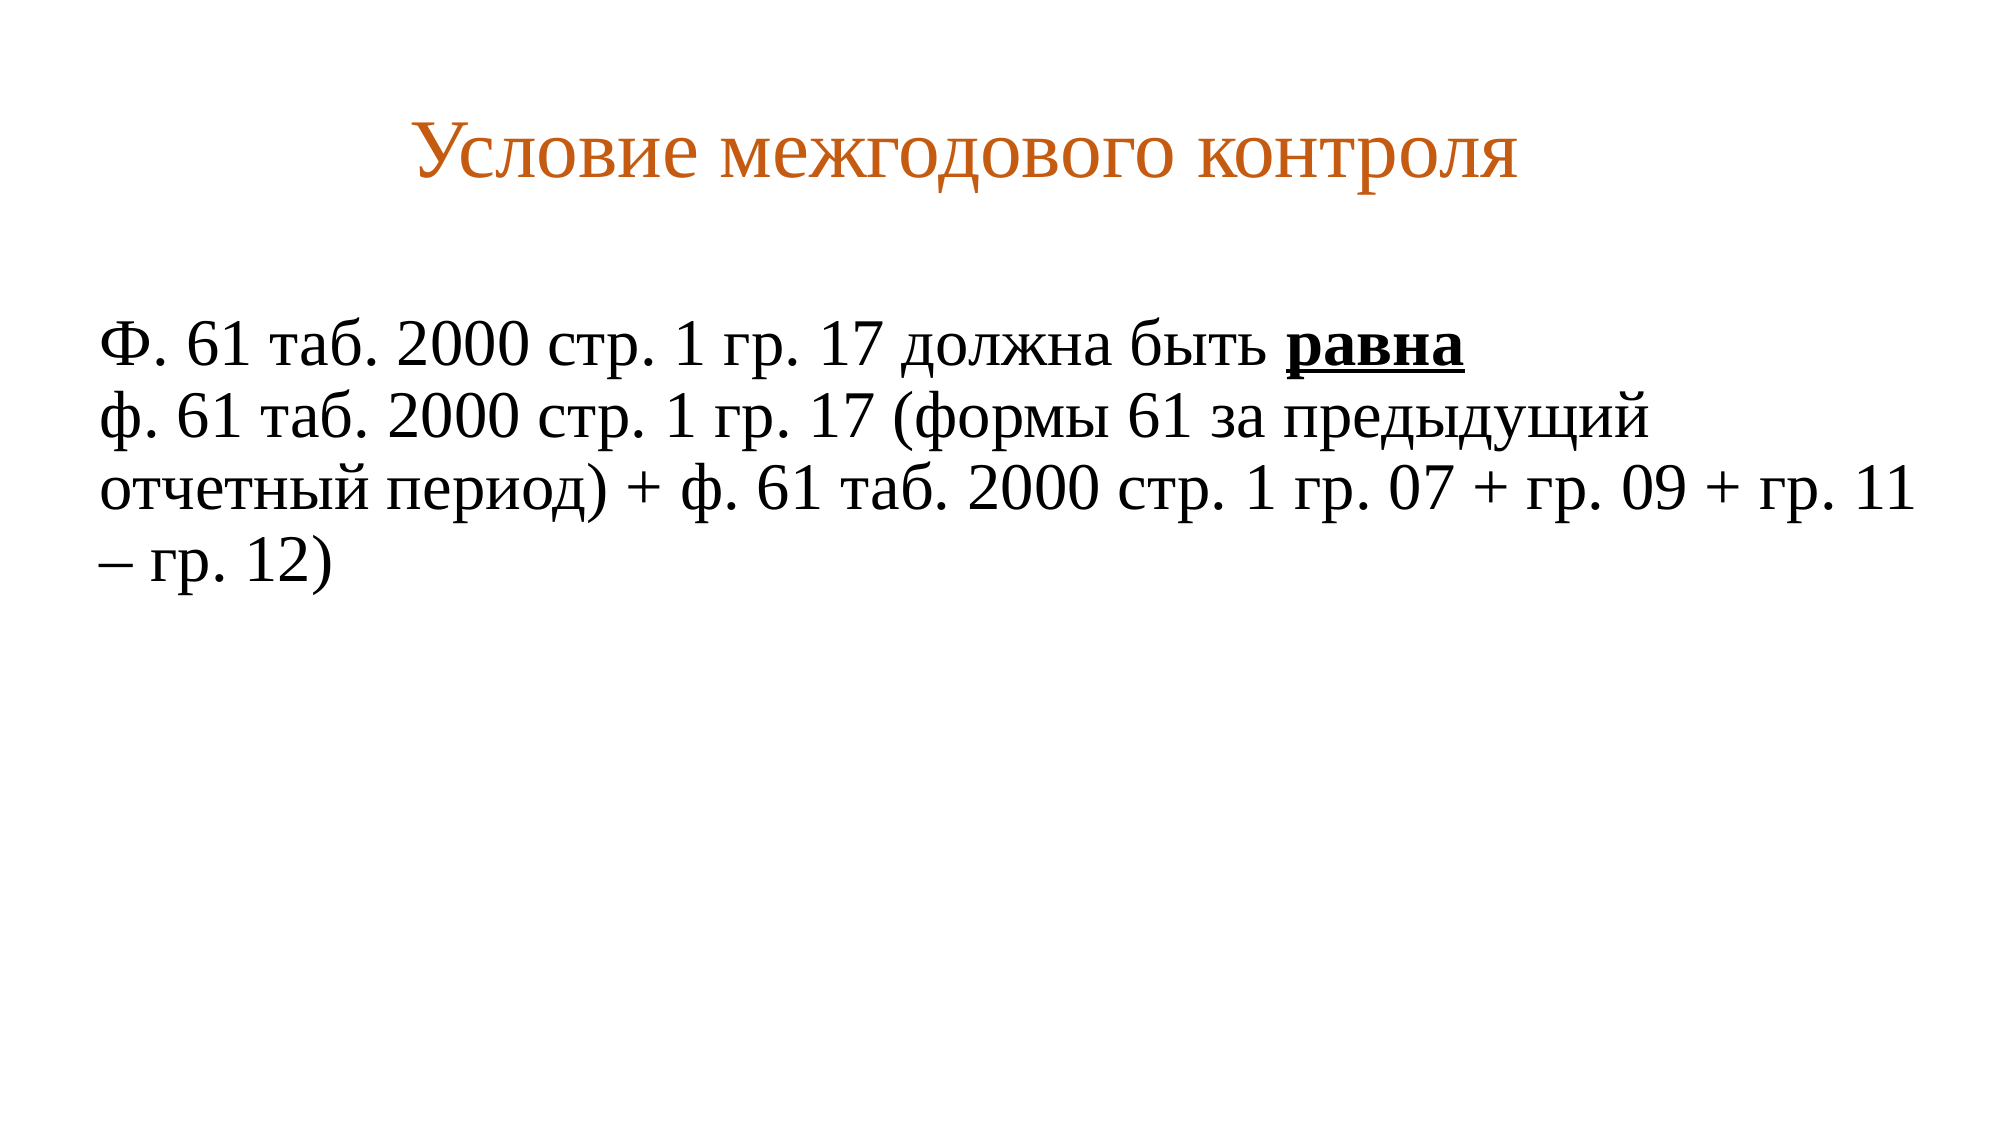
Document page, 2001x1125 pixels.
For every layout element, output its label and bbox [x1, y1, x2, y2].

list [85, 300, 1947, 1014]
title [101, 41, 1827, 259]
